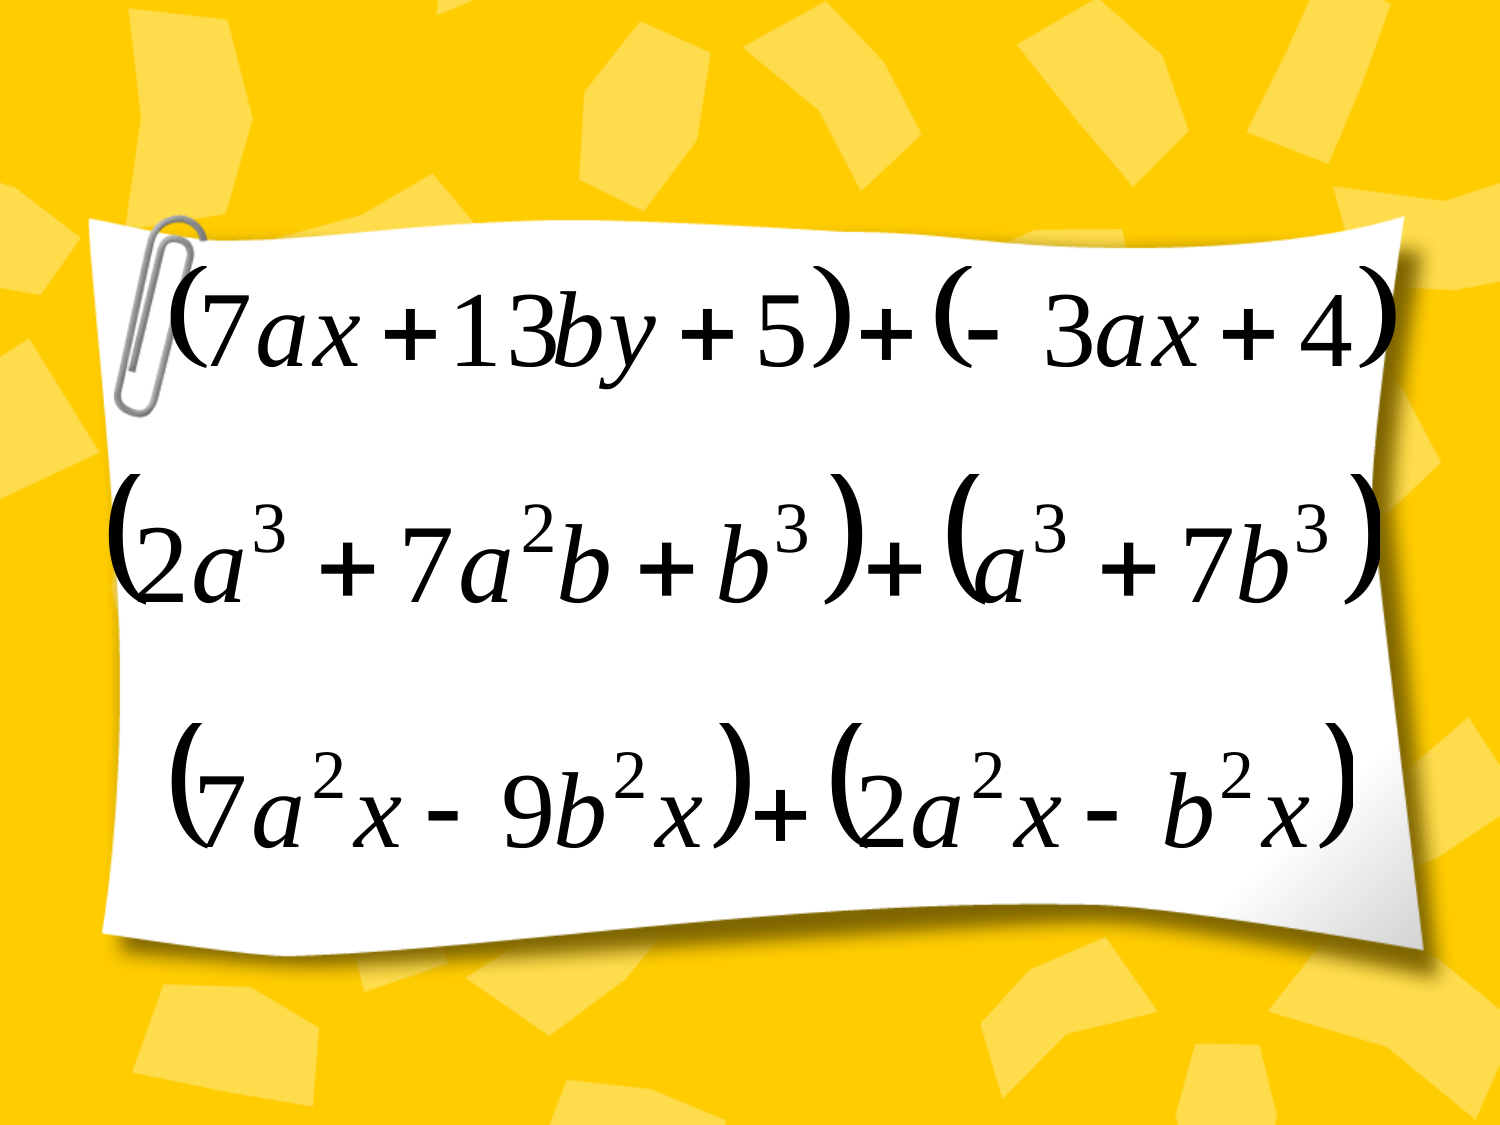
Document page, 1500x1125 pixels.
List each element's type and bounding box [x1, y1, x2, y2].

text_box [155, 723, 1353, 894]
text_box [154, 266, 1401, 413]
text_box [91, 474, 1380, 651]
picture [0, 0, 1500, 1125]
